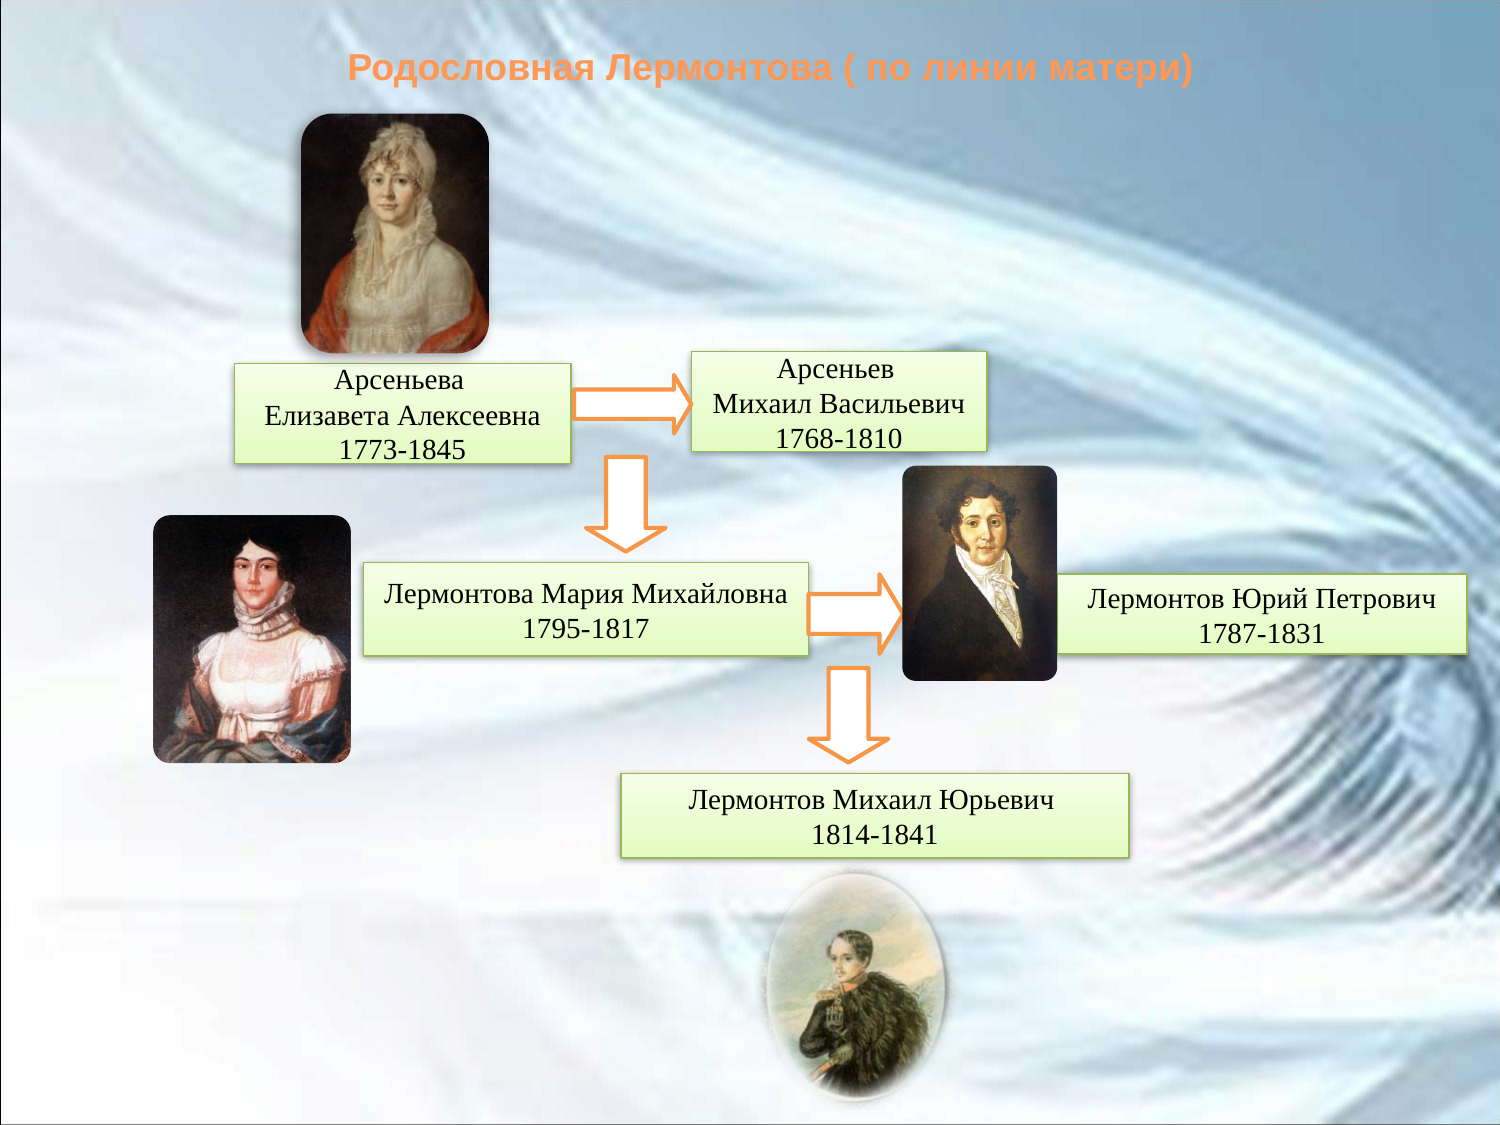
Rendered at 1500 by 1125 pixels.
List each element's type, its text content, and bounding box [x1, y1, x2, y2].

text_box Родословная Лермонтова ( по линии матери) [332, 35, 1209, 95]
text_box [806, 572, 897, 656]
text_box Лермонтов Юрий Петрович 1787-1831 [1063, 573, 1468, 655]
text_box [572, 372, 694, 436]
text_box Арсеньева Елизавета Алексеевна 1773-1845 [234, 363, 572, 464]
text_box Арсеньев Михаил Васильевич 1768-1810 [691, 351, 988, 452]
text_box Лермонтов Михаил Юрьевич 1814-1841 [620, 773, 1130, 859]
text_box Лермонтова Мария Михайловна 1795-1817 [363, 562, 809, 657]
text_box [583, 454, 668, 554]
text_box [806, 665, 891, 765]
picture [0, 0, 1500, 1125]
